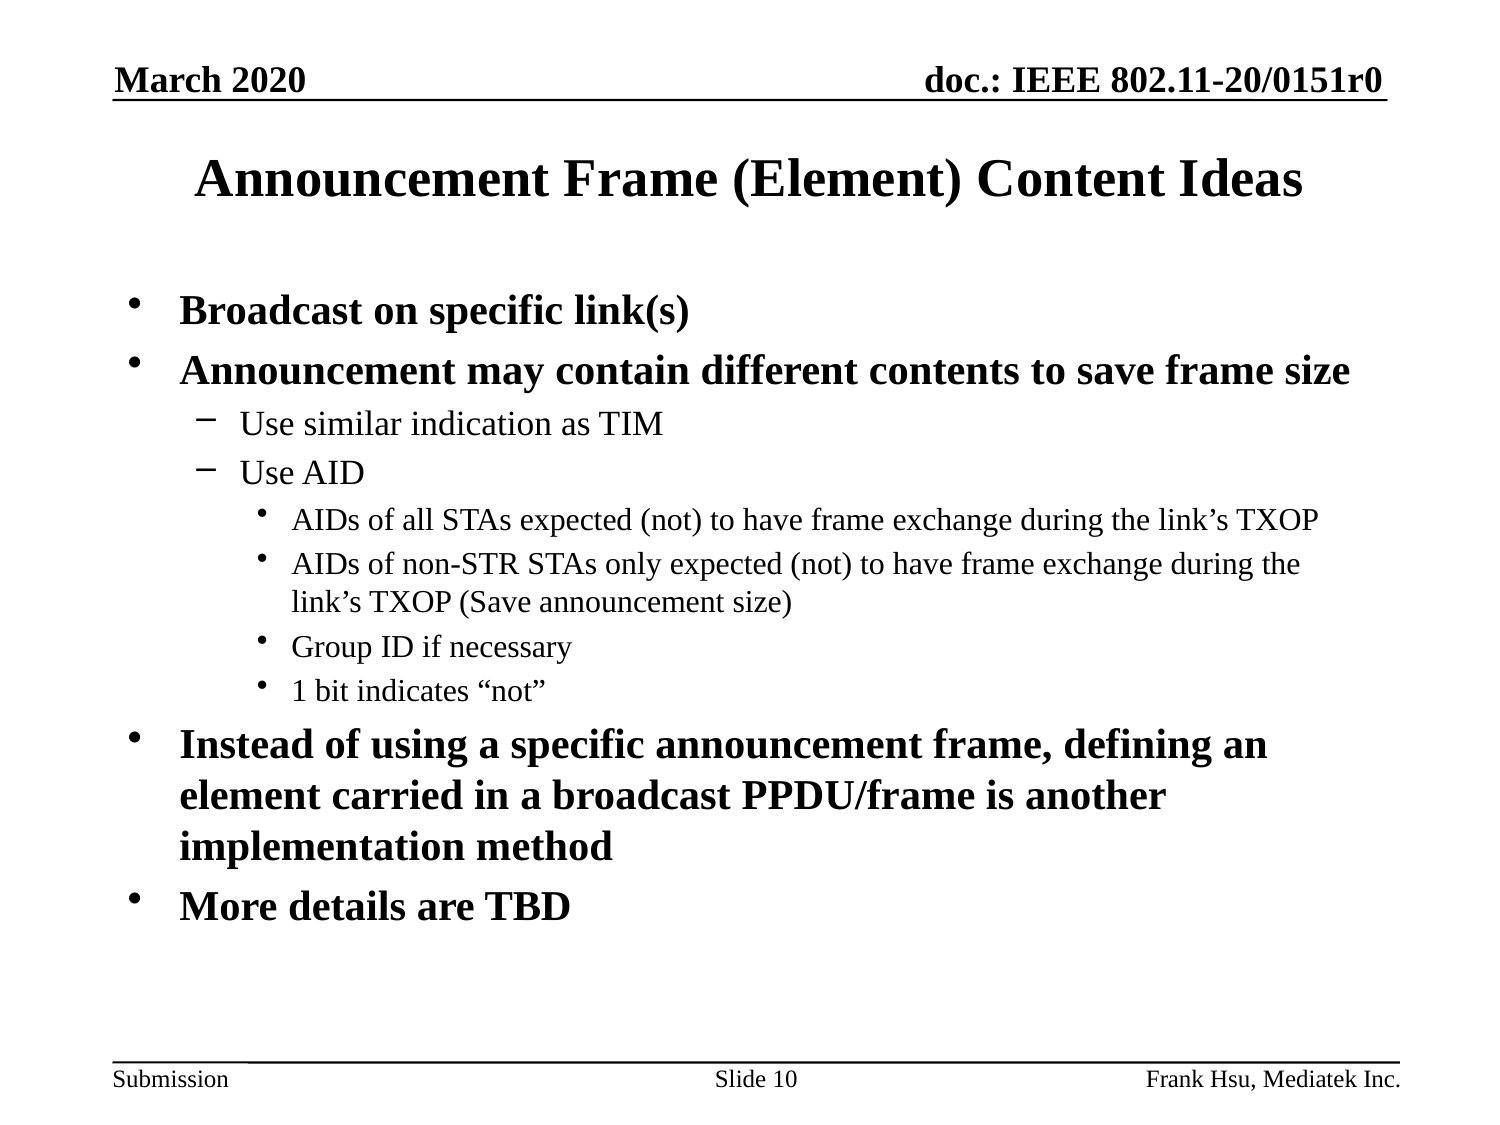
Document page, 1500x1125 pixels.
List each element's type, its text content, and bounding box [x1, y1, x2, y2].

footer Frank Hsu, Mediatek Inc. [1128, 1061, 1402, 1093]
title Announcement Frame (Element) Content Ideas [112, 112, 1388, 238]
list Broadcast on specific link(s) Announcement may contain different contents to save frame size Use similar indication as TIM Use AID AIDs of all STAs expected (not) to have frame exchange during the link’s TXOP AIDs of non-STR STAs only expected (not) to have frame exchange during the link’s TXOP (Save announcement size) Group ID if necessary 1 bit indicates “not” Instead of using a specific announcement frame, defining an element carried in a broadcast PPDU/frame is another implementation method More details are TBD [112, 274, 1388, 1001]
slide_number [114, 54, 309, 101]
slide_number Slide 10 [712, 1061, 800, 1093]
